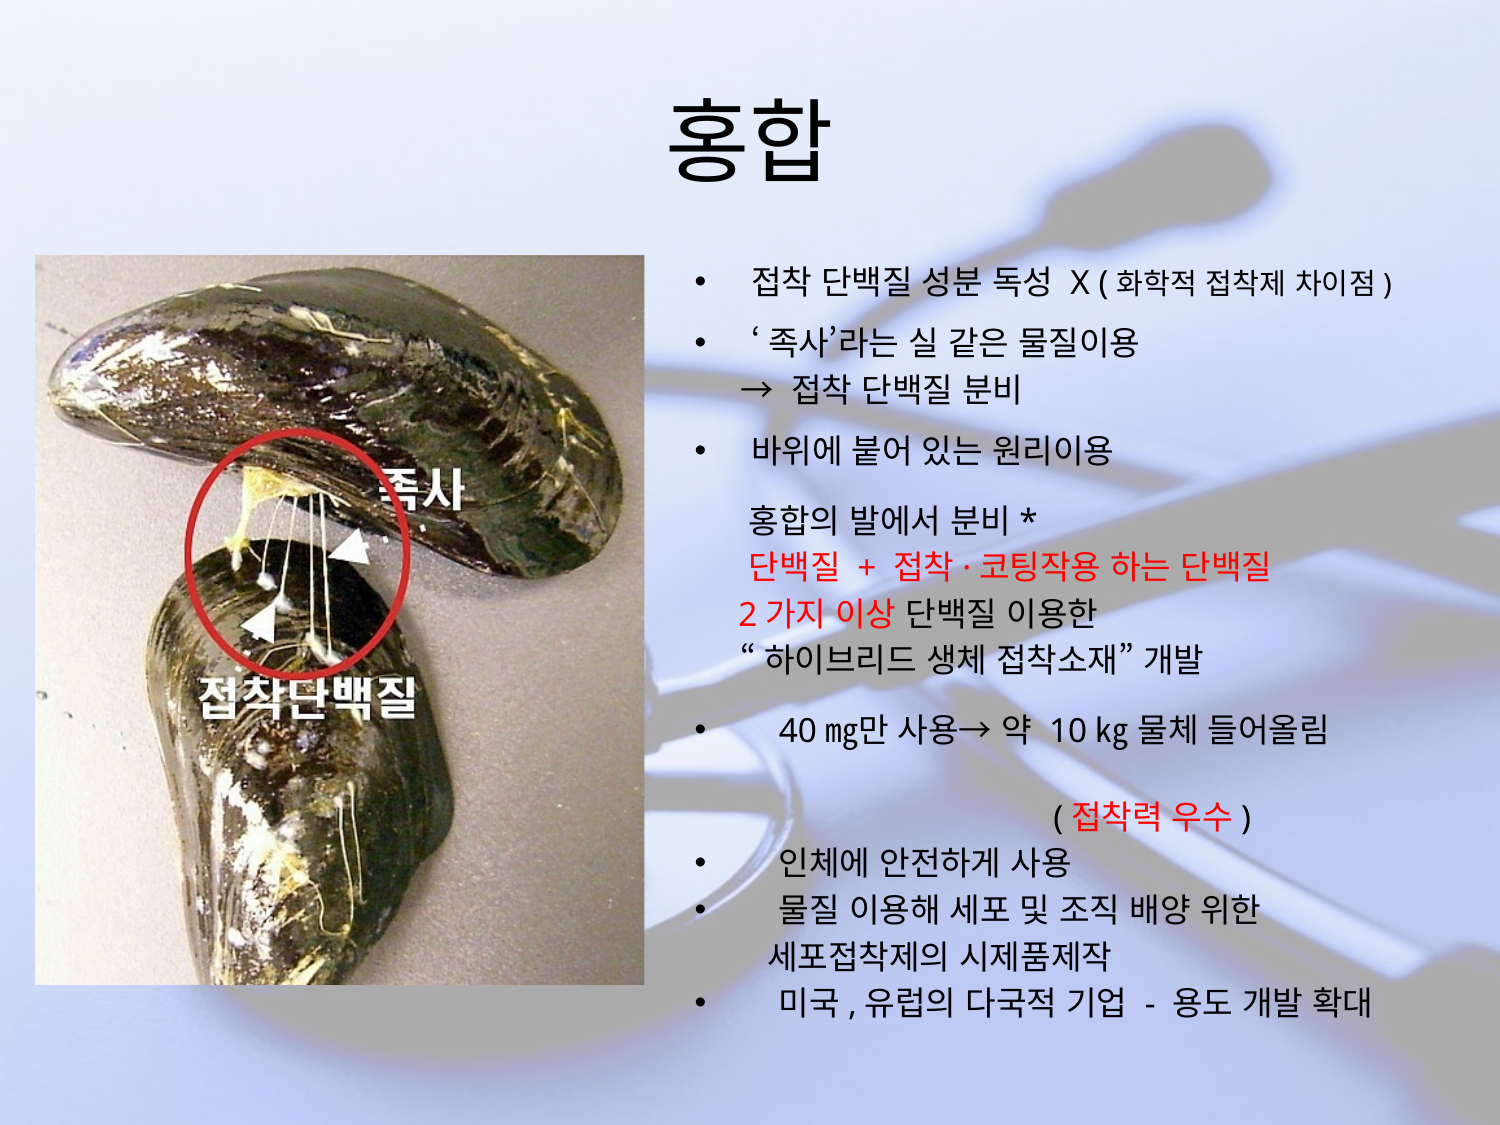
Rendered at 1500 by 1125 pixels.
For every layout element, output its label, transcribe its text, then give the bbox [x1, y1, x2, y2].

picture [34, 255, 645, 985]
title 홍합 [75, 45, 1425, 233]
list 접착 단백질 성분 독성 X (화학적 접착제 차이점) ‘족사’라는 실 같은 물질이용 → 접착 단백질 분비 바위에 붙어 있는 원리이용 홍합의 발에서 분비* 단백질 + 접착·코팅작용 하는 단백질 2가지 이상 단백질 이용한 “하이브리드 생체 접착소재” 개발 40㎎만 사용→ 약 10㎏ 물체 들어올림 (접착력 우수) 인체에 안전하게 사용 물질 이용해 세포 및 조직 배양 위한 세포접착제의 시제품제작 미국,유럽의 다국적 기업 - 용도 개발 확대 [679, 253, 1465, 997]
